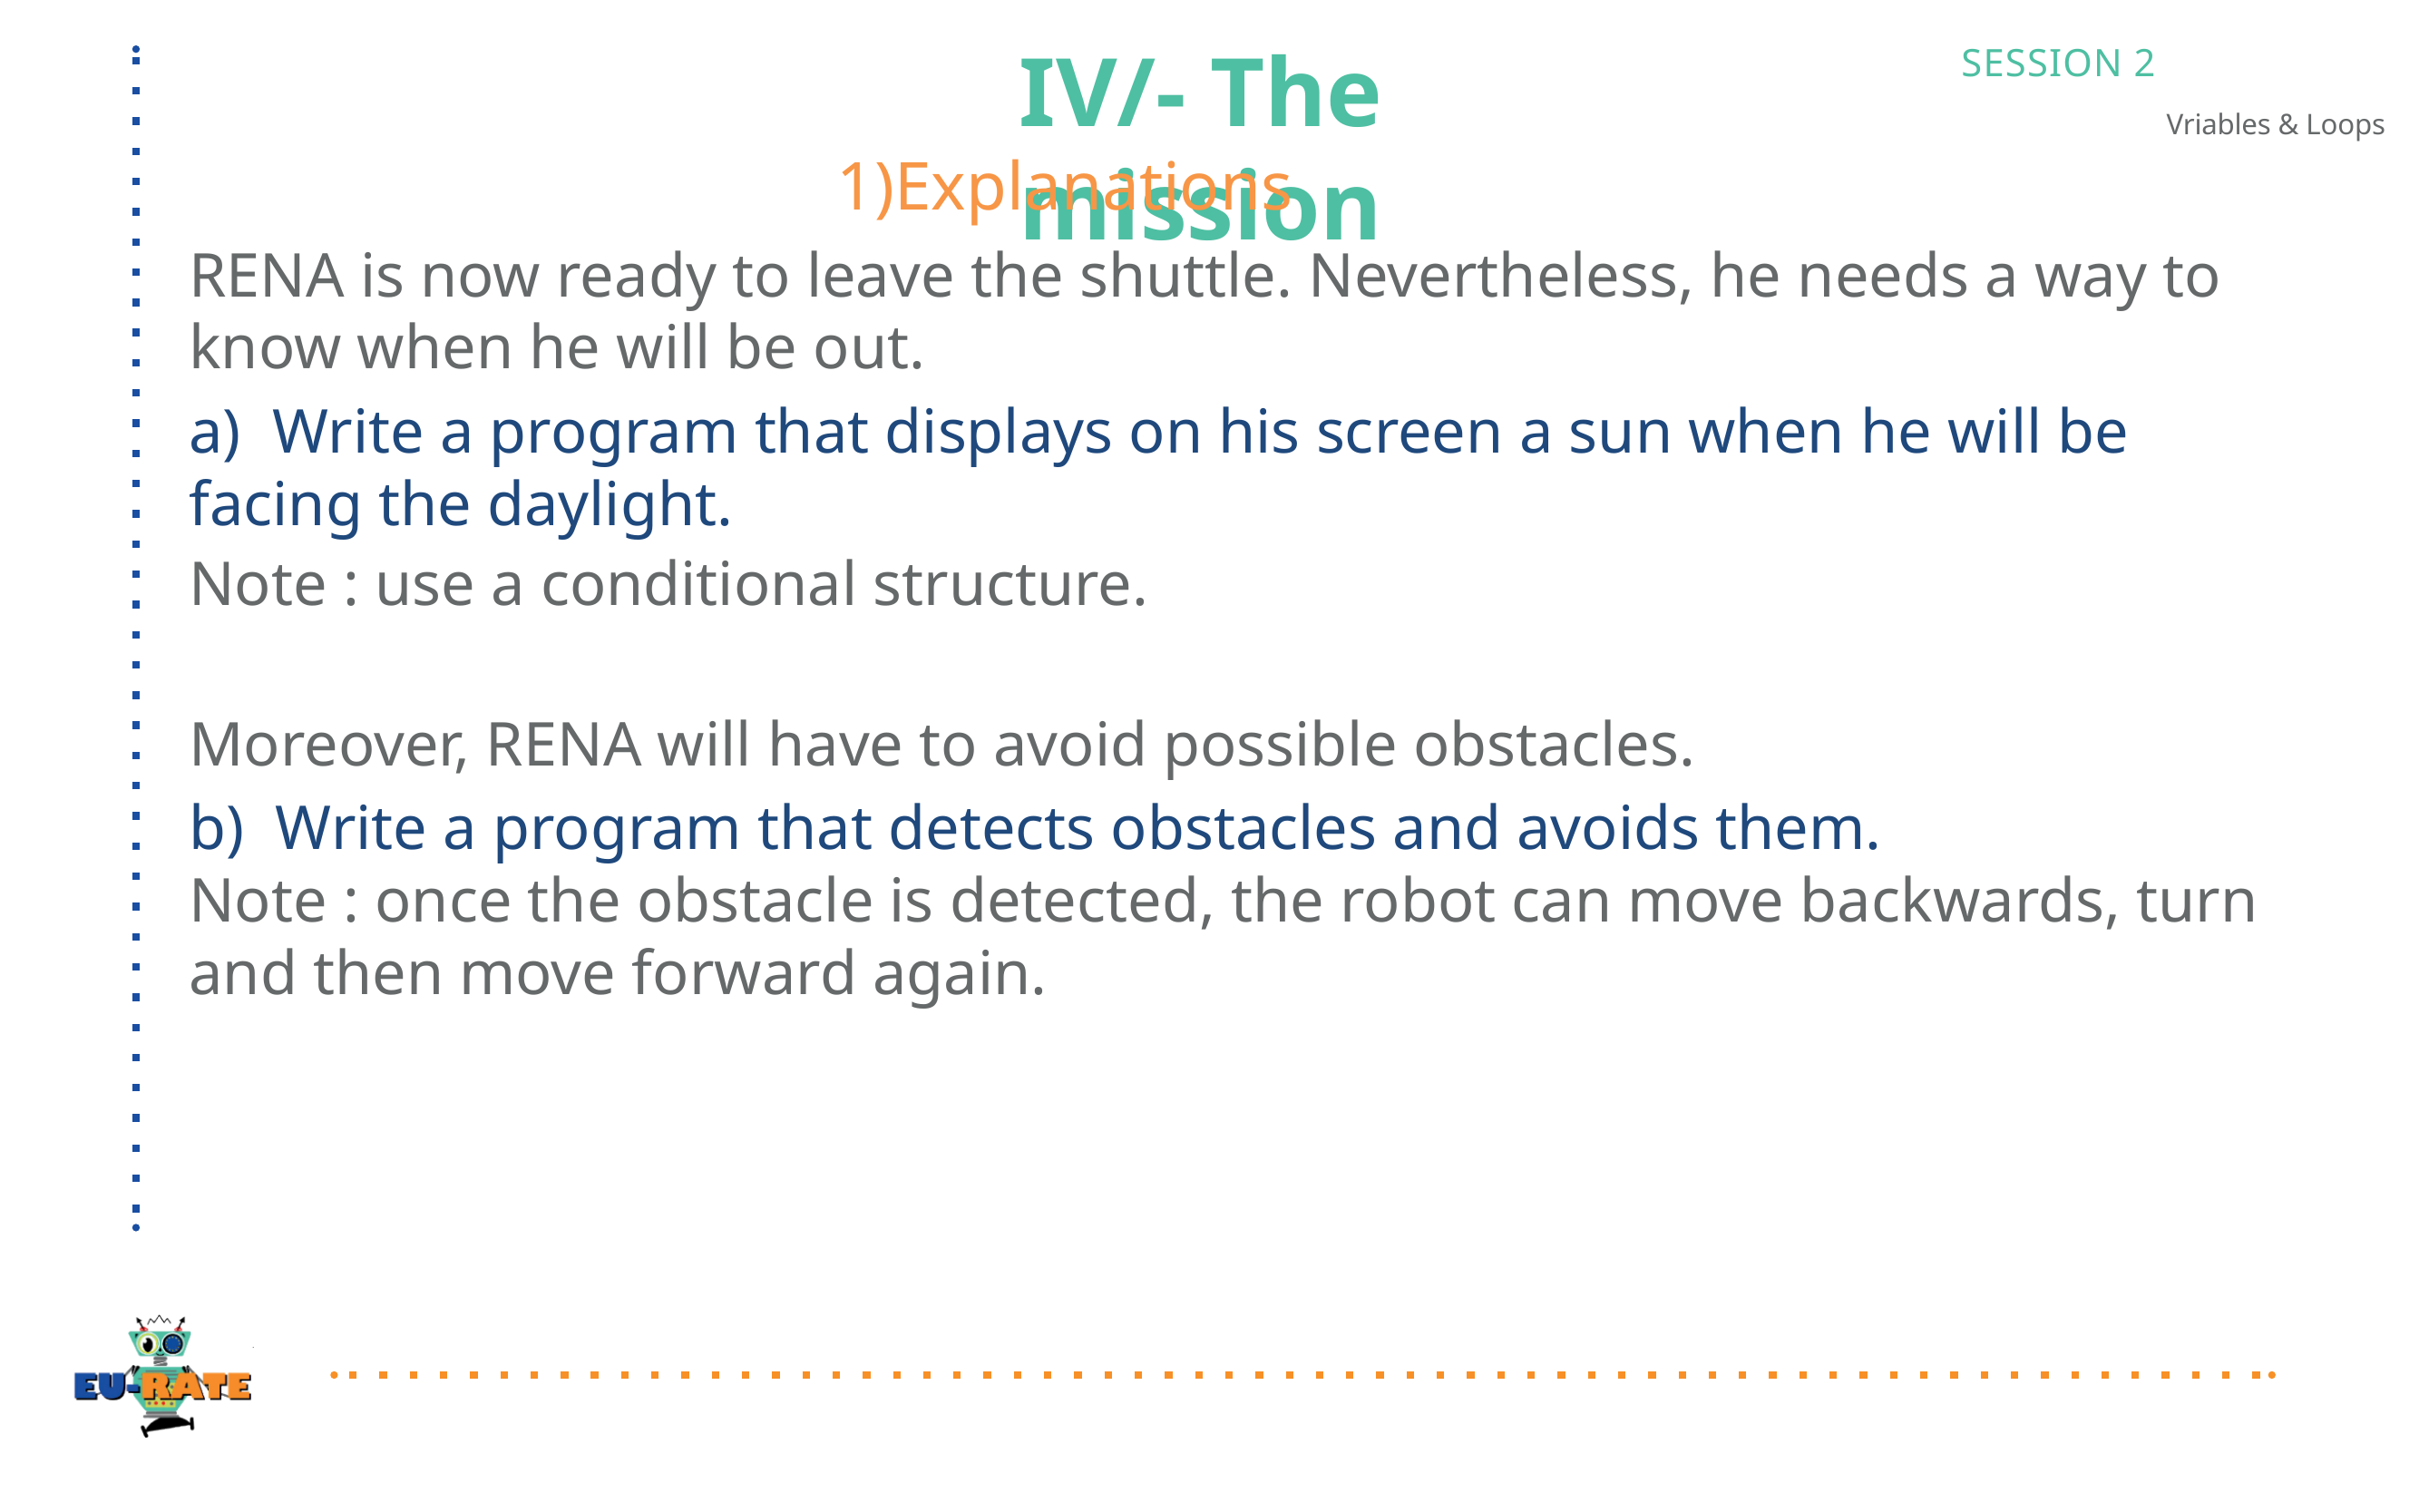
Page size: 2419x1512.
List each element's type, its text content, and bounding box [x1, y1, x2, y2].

text_box SESSION 2 Vriables & Loops [1959, 36, 2419, 141]
picture [73, 1314, 254, 1439]
title IV/- The mission [801, 30, 1561, 234]
text_box 1)Explanations [834, 141, 1674, 223]
text_box RENA is now ready to leave the shuttle. Nevertheless, he needs a way to know when he will be out. a) Write a program that displays on his screen a sun when he will be facing the daylight. Note : use a conditional structure. Moreover, RENA will have to avoid possible obstacles. b) Write a program that detects obstacles and avoids them. Note : once the obstacle is detected, the robot can move backwards, turn and then move forward again. [189, 234, 2309, 1007]
